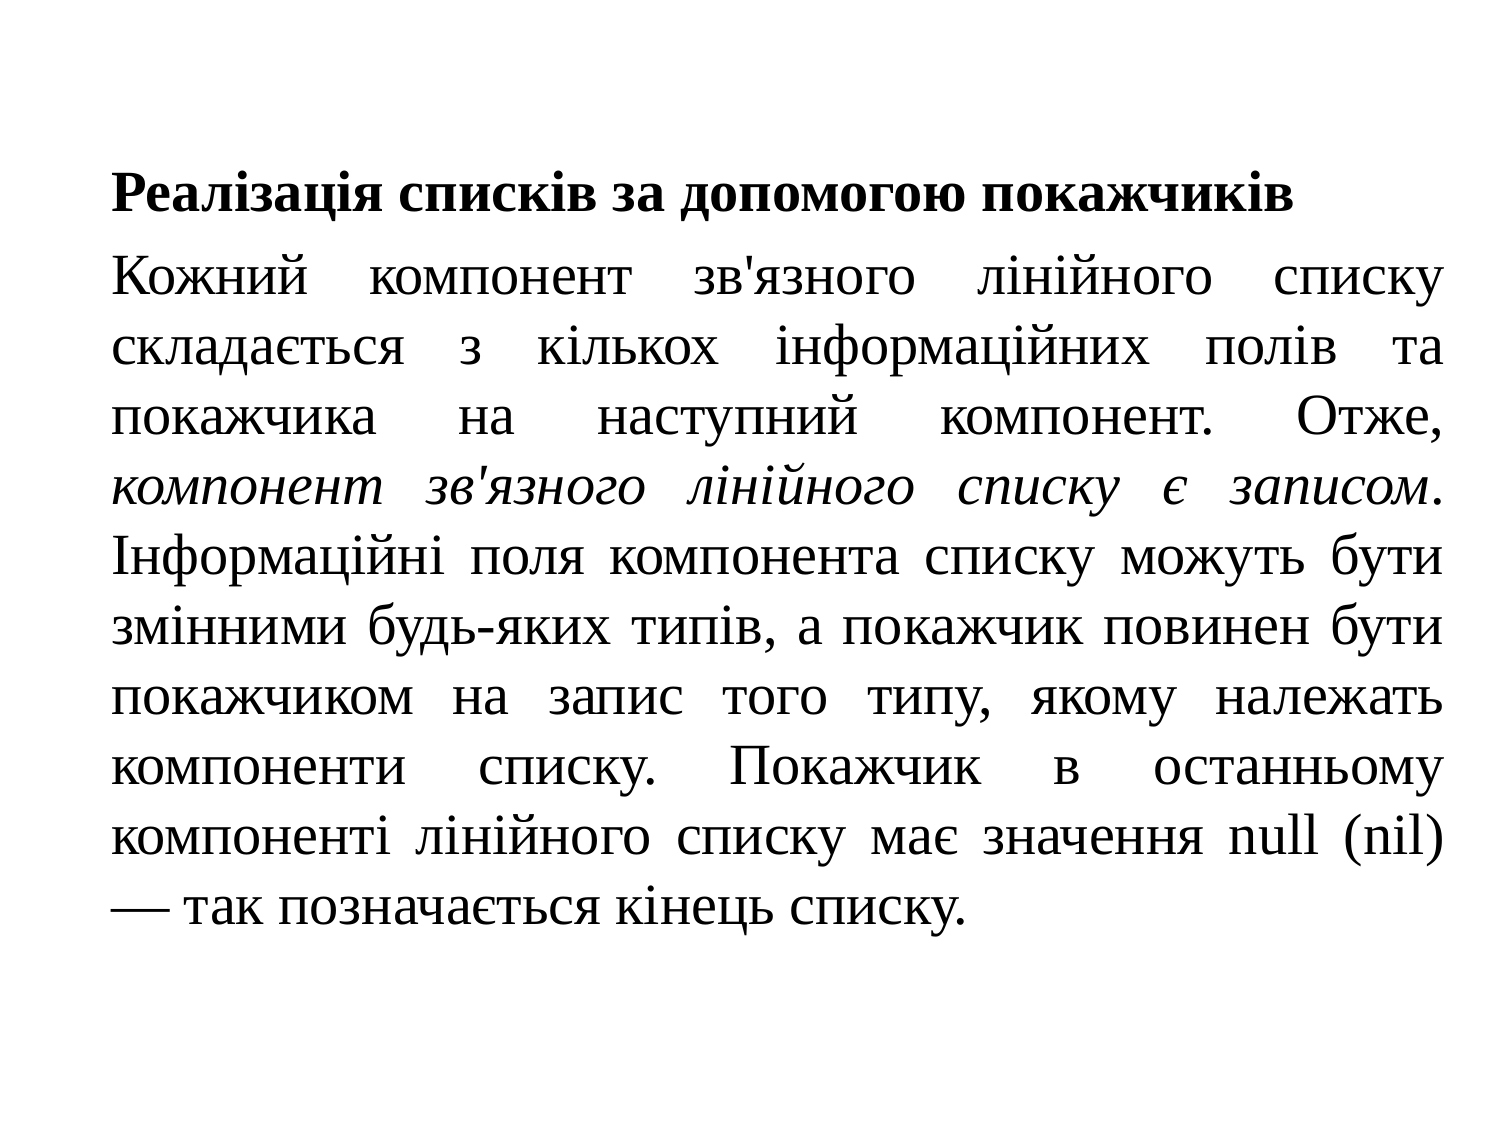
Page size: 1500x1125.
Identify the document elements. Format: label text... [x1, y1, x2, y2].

list Реалізація списків за допомогою покажчиків Кожний компонент зв'язного лінійного списку складається з кількох інформаційних полів та покажчика на наступний компонент. Отже, компонент зв'язного лінійного списку є записом. Інформаційні поля компонента списку можуть бути змінними будь-яких типів, а покажчик повинен бути покажчиком на запис того типу, якому належать компоненти списку. Покажчик в останньому компоненті лінійного списку має значення null (nil) — так позначається кінець списку. [24, 137, 1475, 1100]
